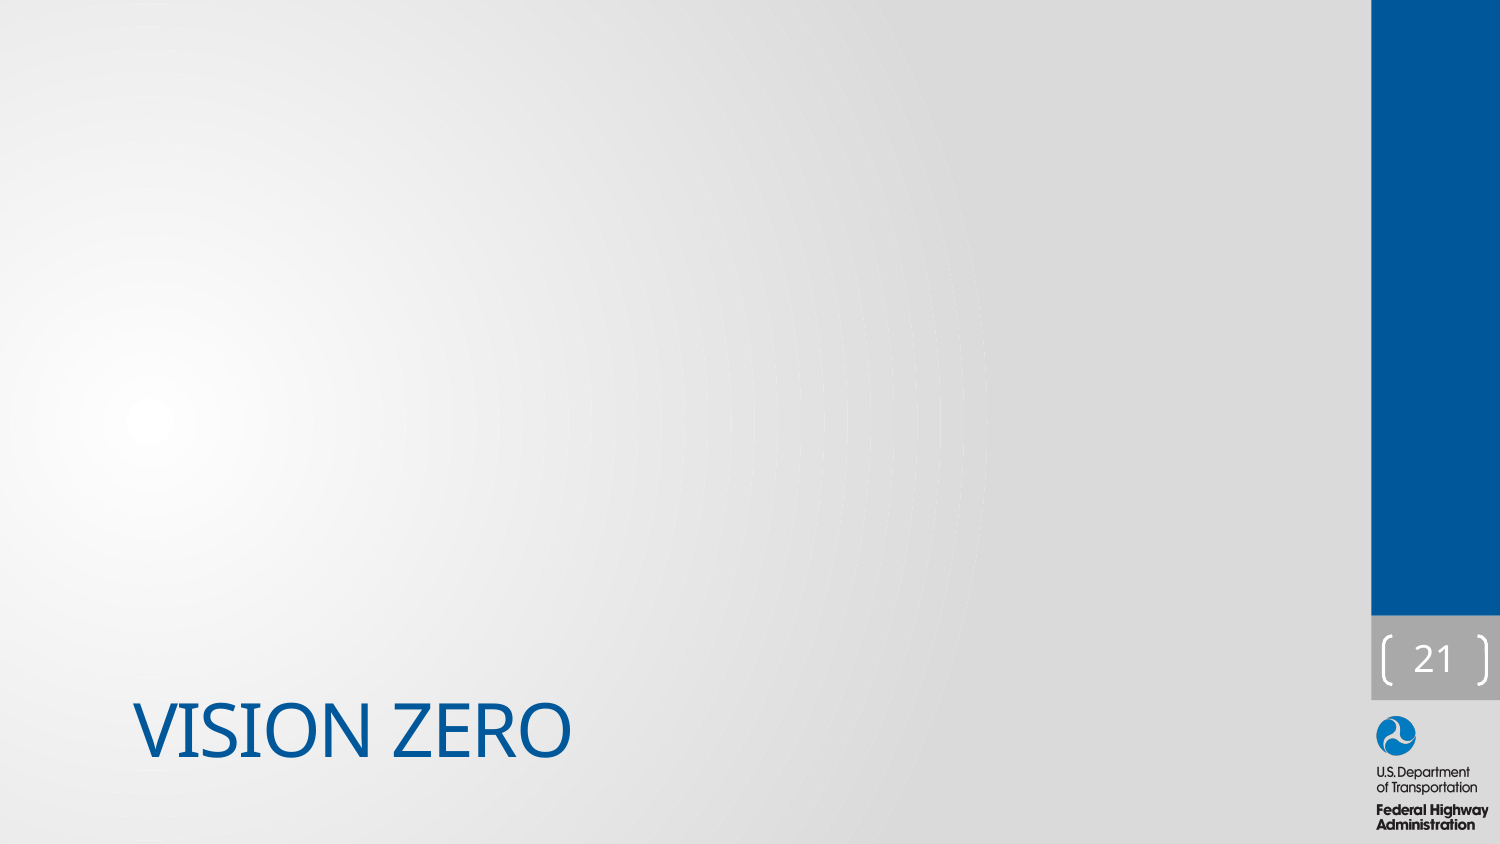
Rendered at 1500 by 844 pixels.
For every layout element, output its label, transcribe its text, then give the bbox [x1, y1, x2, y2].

title Vision Zero [118, 675, 1375, 819]
slide_number 21 [1381, 634, 1488, 687]
